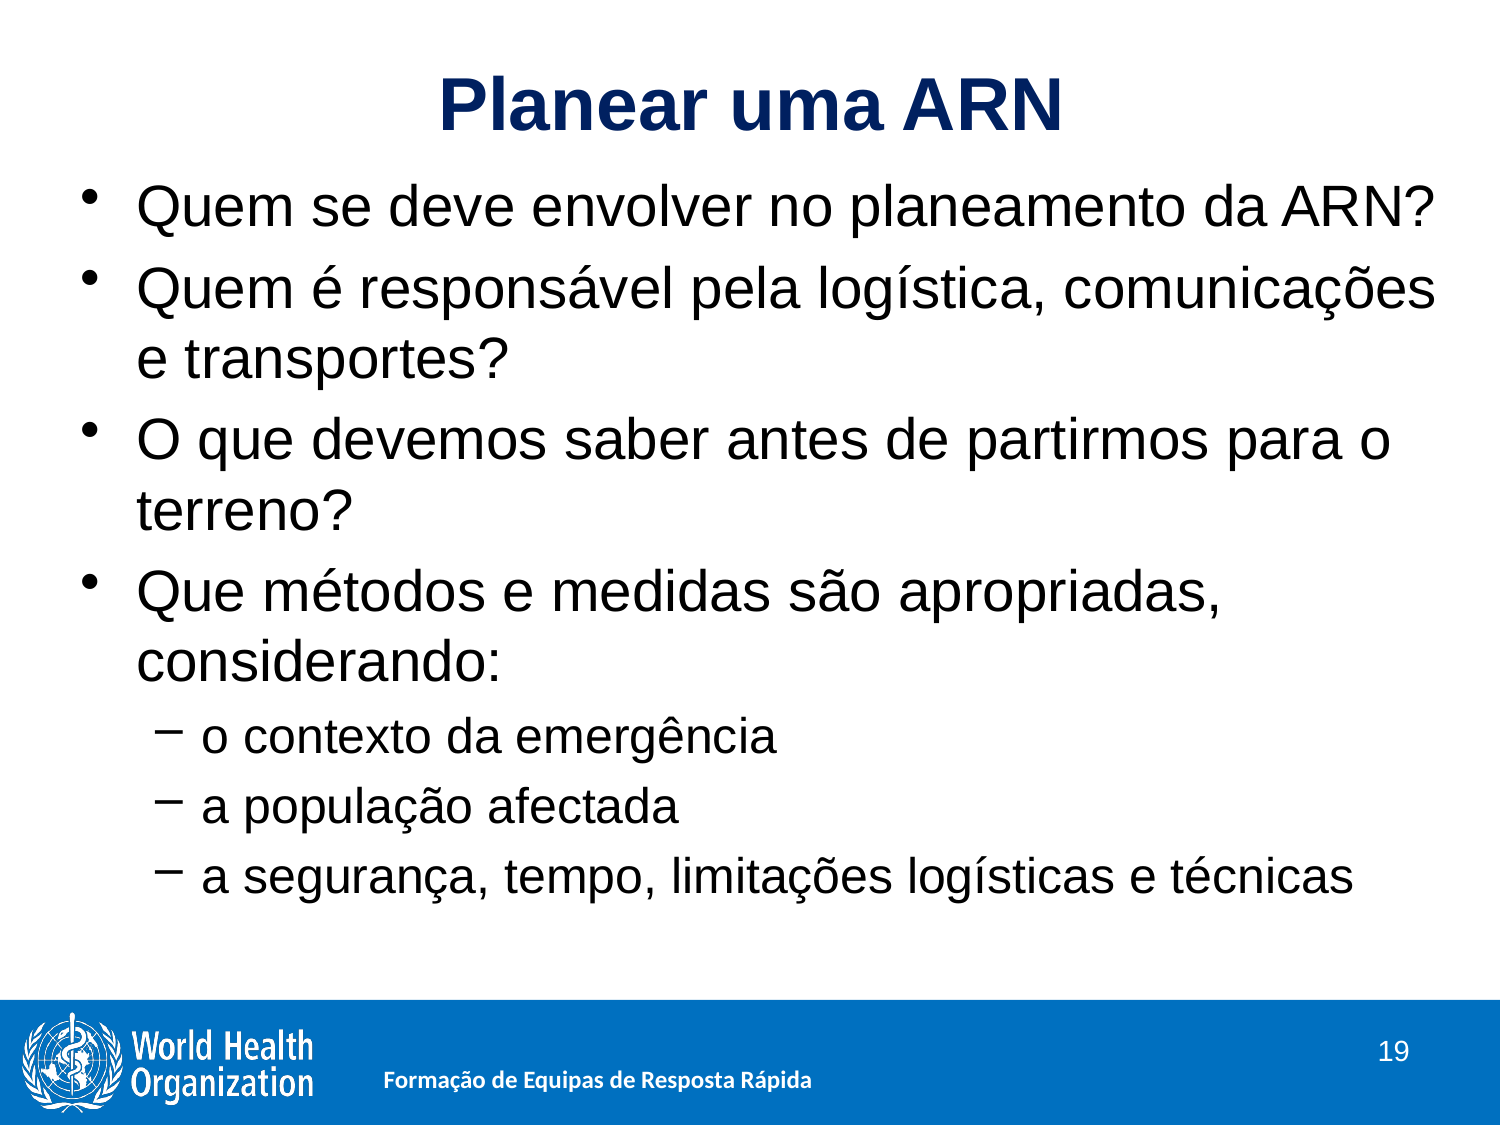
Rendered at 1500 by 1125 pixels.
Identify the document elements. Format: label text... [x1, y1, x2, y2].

slide_number 19 [1074, 1024, 1425, 1103]
title Planear uma ARN [76, 42, 1427, 159]
picture [21, 1012, 313, 1113]
list Quem se deve envolver no planeamento da ARN? Quem é responsável pela logística, comunicações e transportes? O que devemos saber antes de partirmos para o terreno? Que métodos e medidas são apropriadas, considerando: o contexto da emergência a população afectada a segurança, tempo, limitações logísticas e técnicas [64, 160, 1459, 904]
